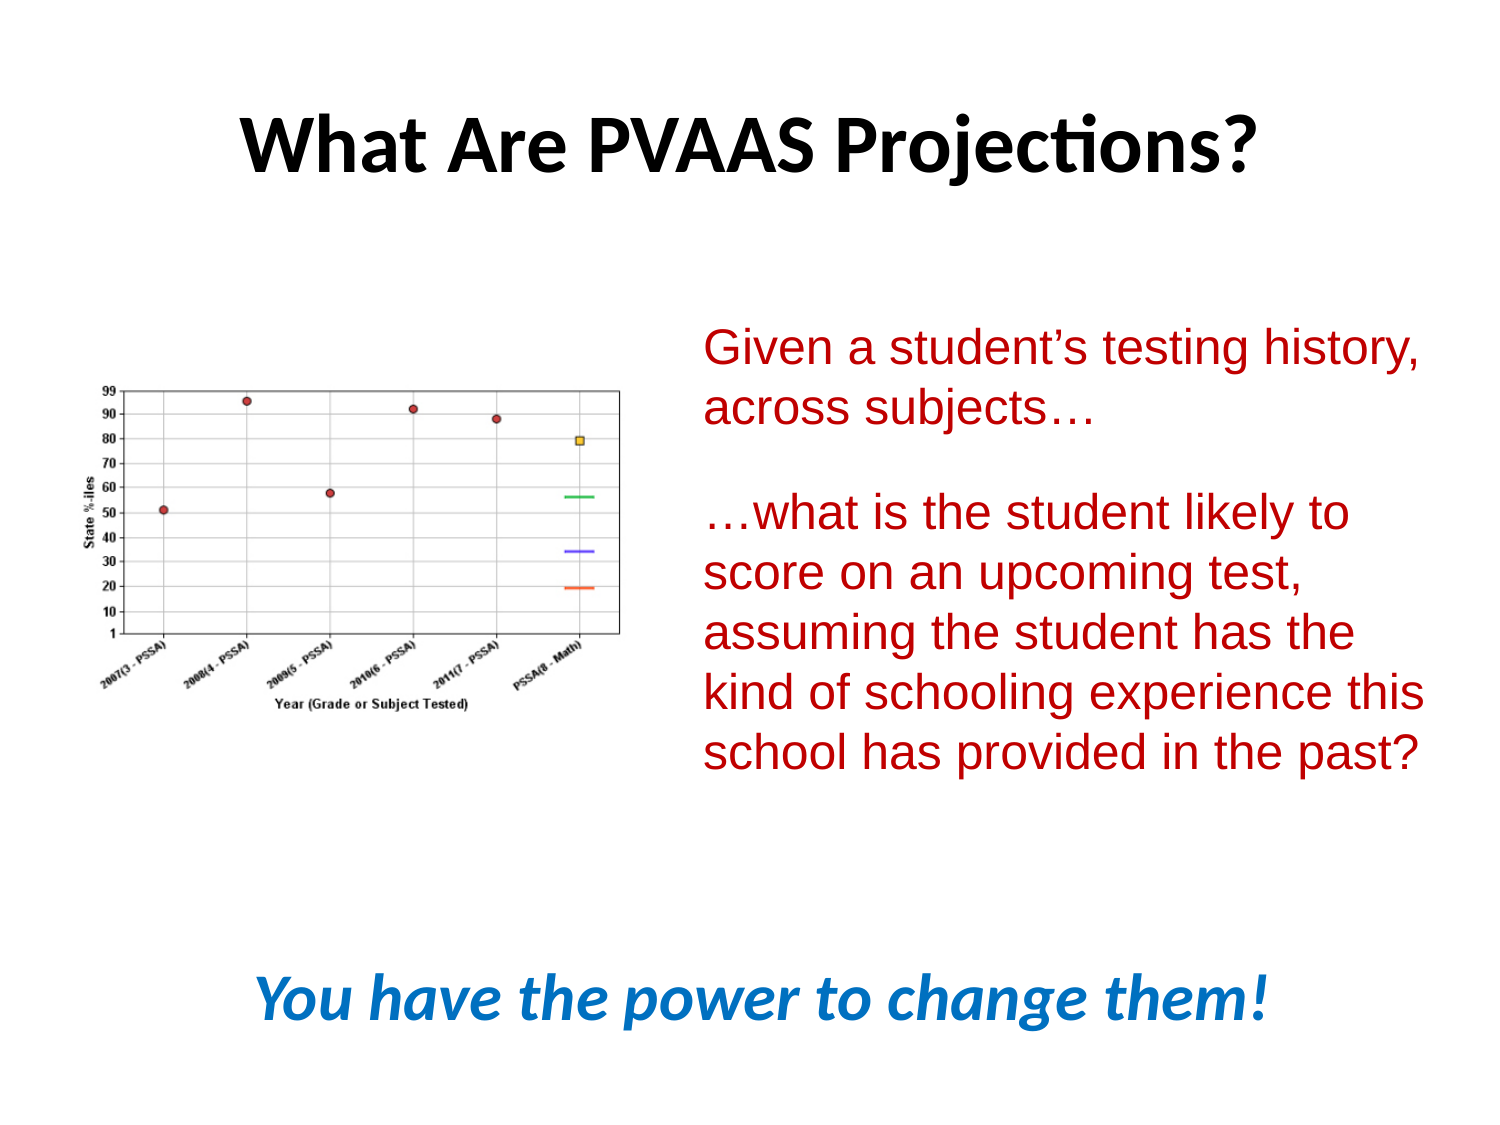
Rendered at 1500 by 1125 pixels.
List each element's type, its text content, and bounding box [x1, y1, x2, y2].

title What Are PVAAS Projections? [75, 45, 1425, 233]
text_box You have the power to change them! [99, 866, 1425, 1041]
text_box Given a student’s testing history, across subjects… …what is the student likely to score on an upcoming test, assuming the student has the kind of schooling experience this school has provided in the past? [688, 306, 1456, 787]
picture [78, 375, 630, 723]
